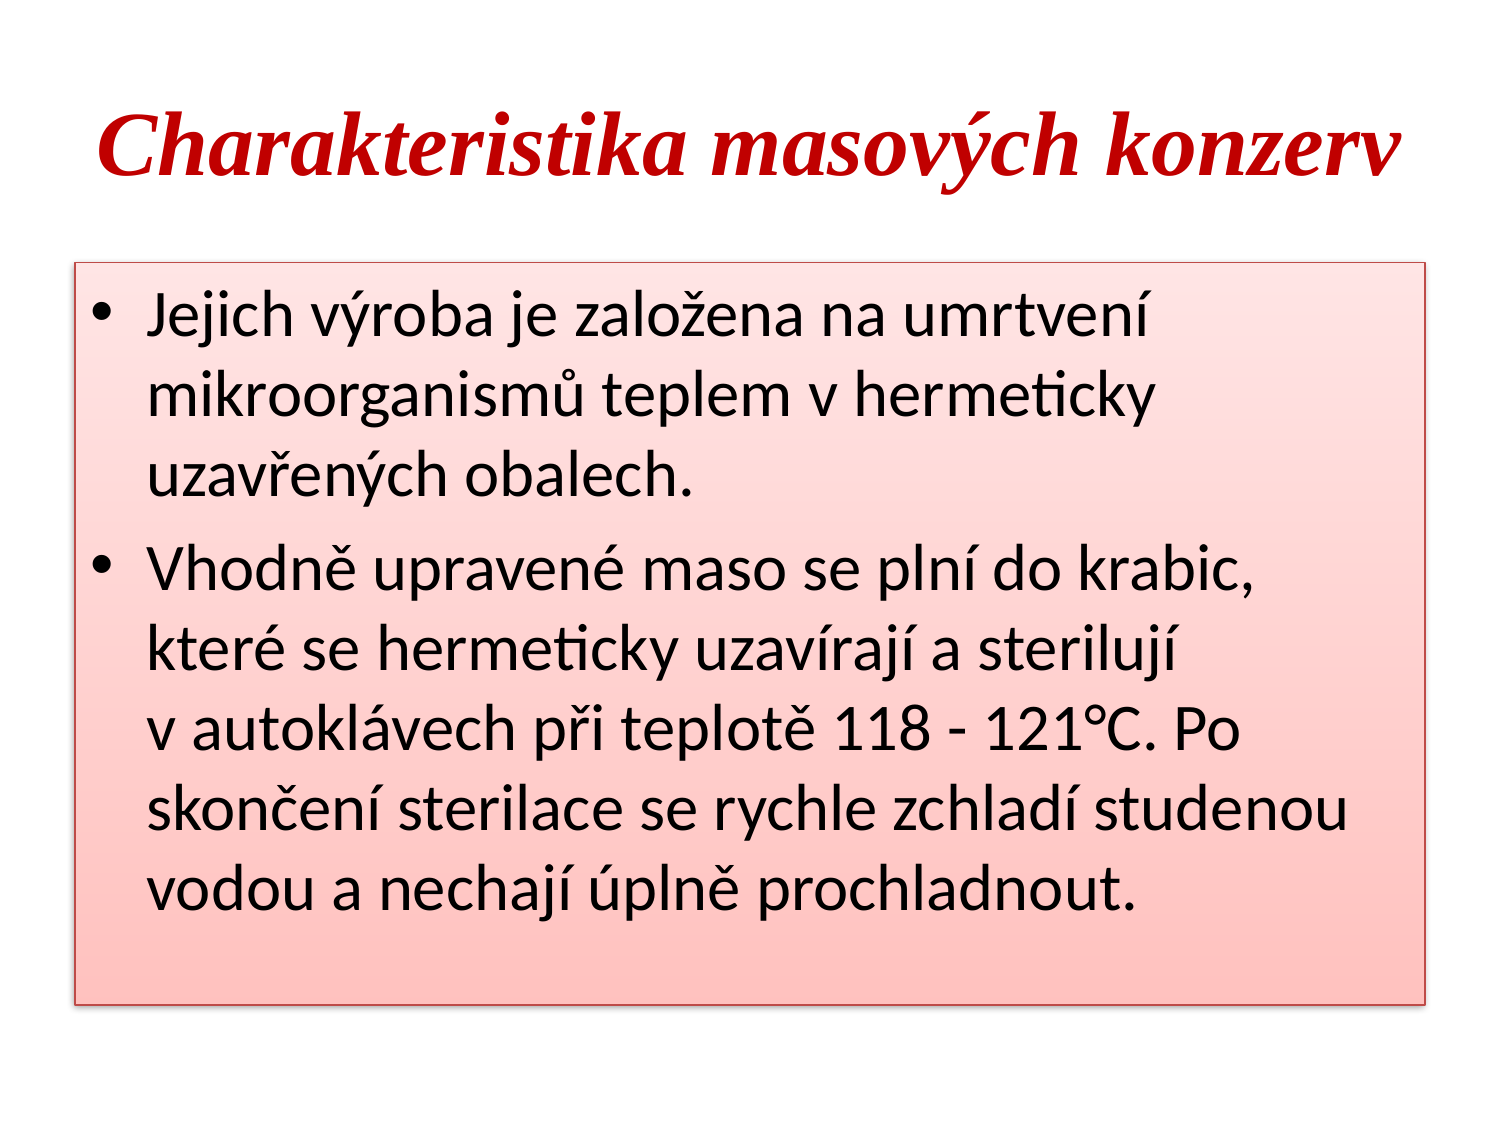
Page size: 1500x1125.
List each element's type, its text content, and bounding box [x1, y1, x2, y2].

list Jejich výroba je založena na umrtvení mikroorganismů teplem v hermeticky uzavřených obalech. Vhodně upravené maso se plní do krabic, které se hermeticky uzavírají a sterilují v autoklávech při teplotě 118 - 121°C. Po skončení sterilace se rychle zchladí studenou vodou a nechají úplně prochladnout. [74, 262, 1426, 1006]
title Charakteristika masových konzerv [75, 45, 1425, 233]
